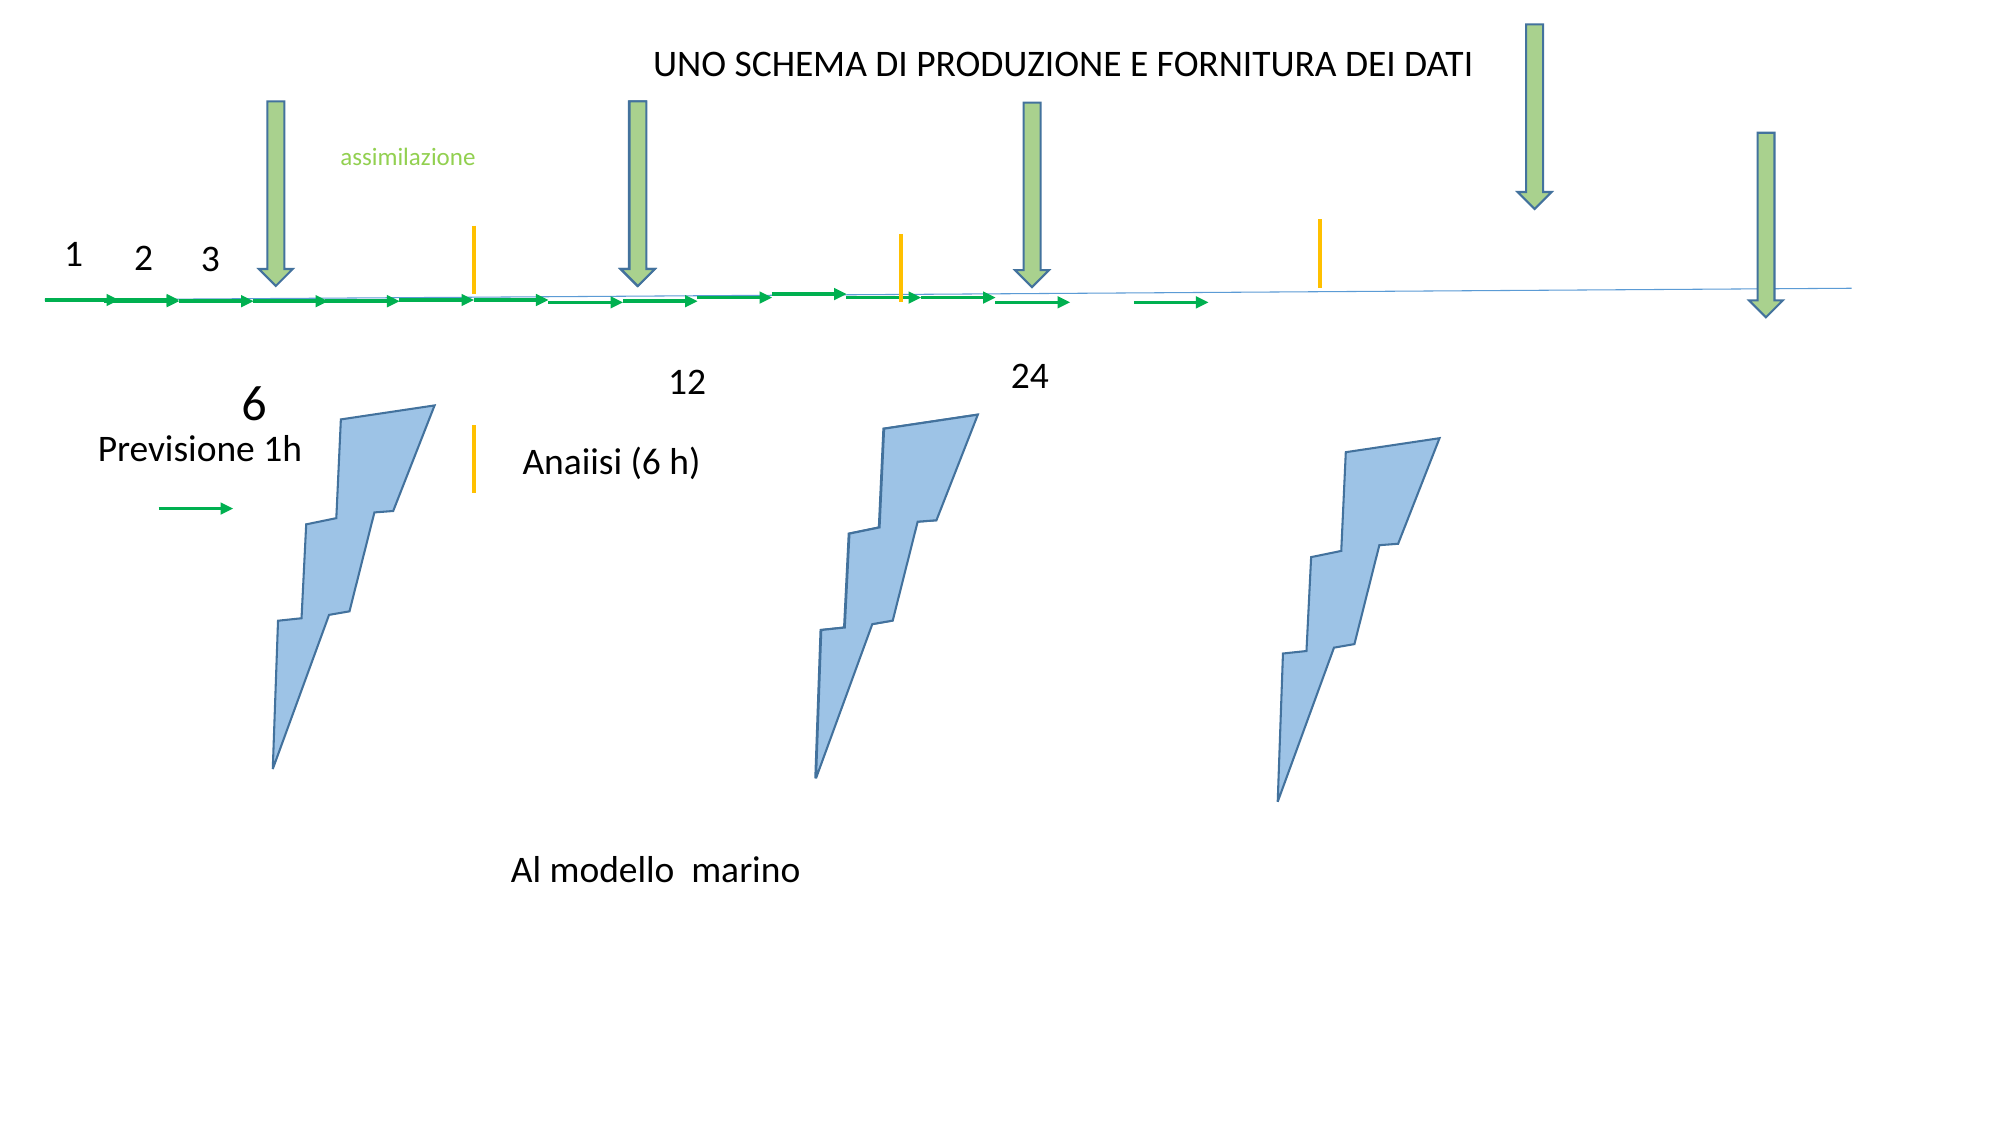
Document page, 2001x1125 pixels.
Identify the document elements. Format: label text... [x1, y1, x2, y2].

text_box UNO SCHEMA DI PRODUZIONE E FORNITURA DEI DATI [638, 32, 1489, 92]
text_box 24 [996, 344, 1064, 404]
text_box 6 [226, 362, 282, 416]
text_box 2 [119, 225, 169, 285]
text_box [1747, 300, 1785, 319]
text_box [256, 100, 296, 288]
text_box [1515, 23, 1555, 211]
text_box [1012, 101, 1052, 288]
text_box 3 [186, 226, 235, 287]
text_box assimilazione [325, 132, 491, 178]
text_box [618, 100, 658, 288]
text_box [44, 288, 901, 300]
text_box Previsione 1h [83, 416, 318, 476]
text_box 12 [653, 349, 722, 410]
text_box Anaiisi (6 h) [507, 429, 716, 489]
text_box [1756, 131, 1776, 288]
text_box [1276, 436, 1442, 803]
text_box [271, 404, 437, 770]
text_box Al modello marino [496, 837, 816, 898]
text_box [902, 288, 1852, 300]
text_box 1 [49, 221, 99, 282]
text_box [814, 413, 980, 779]
